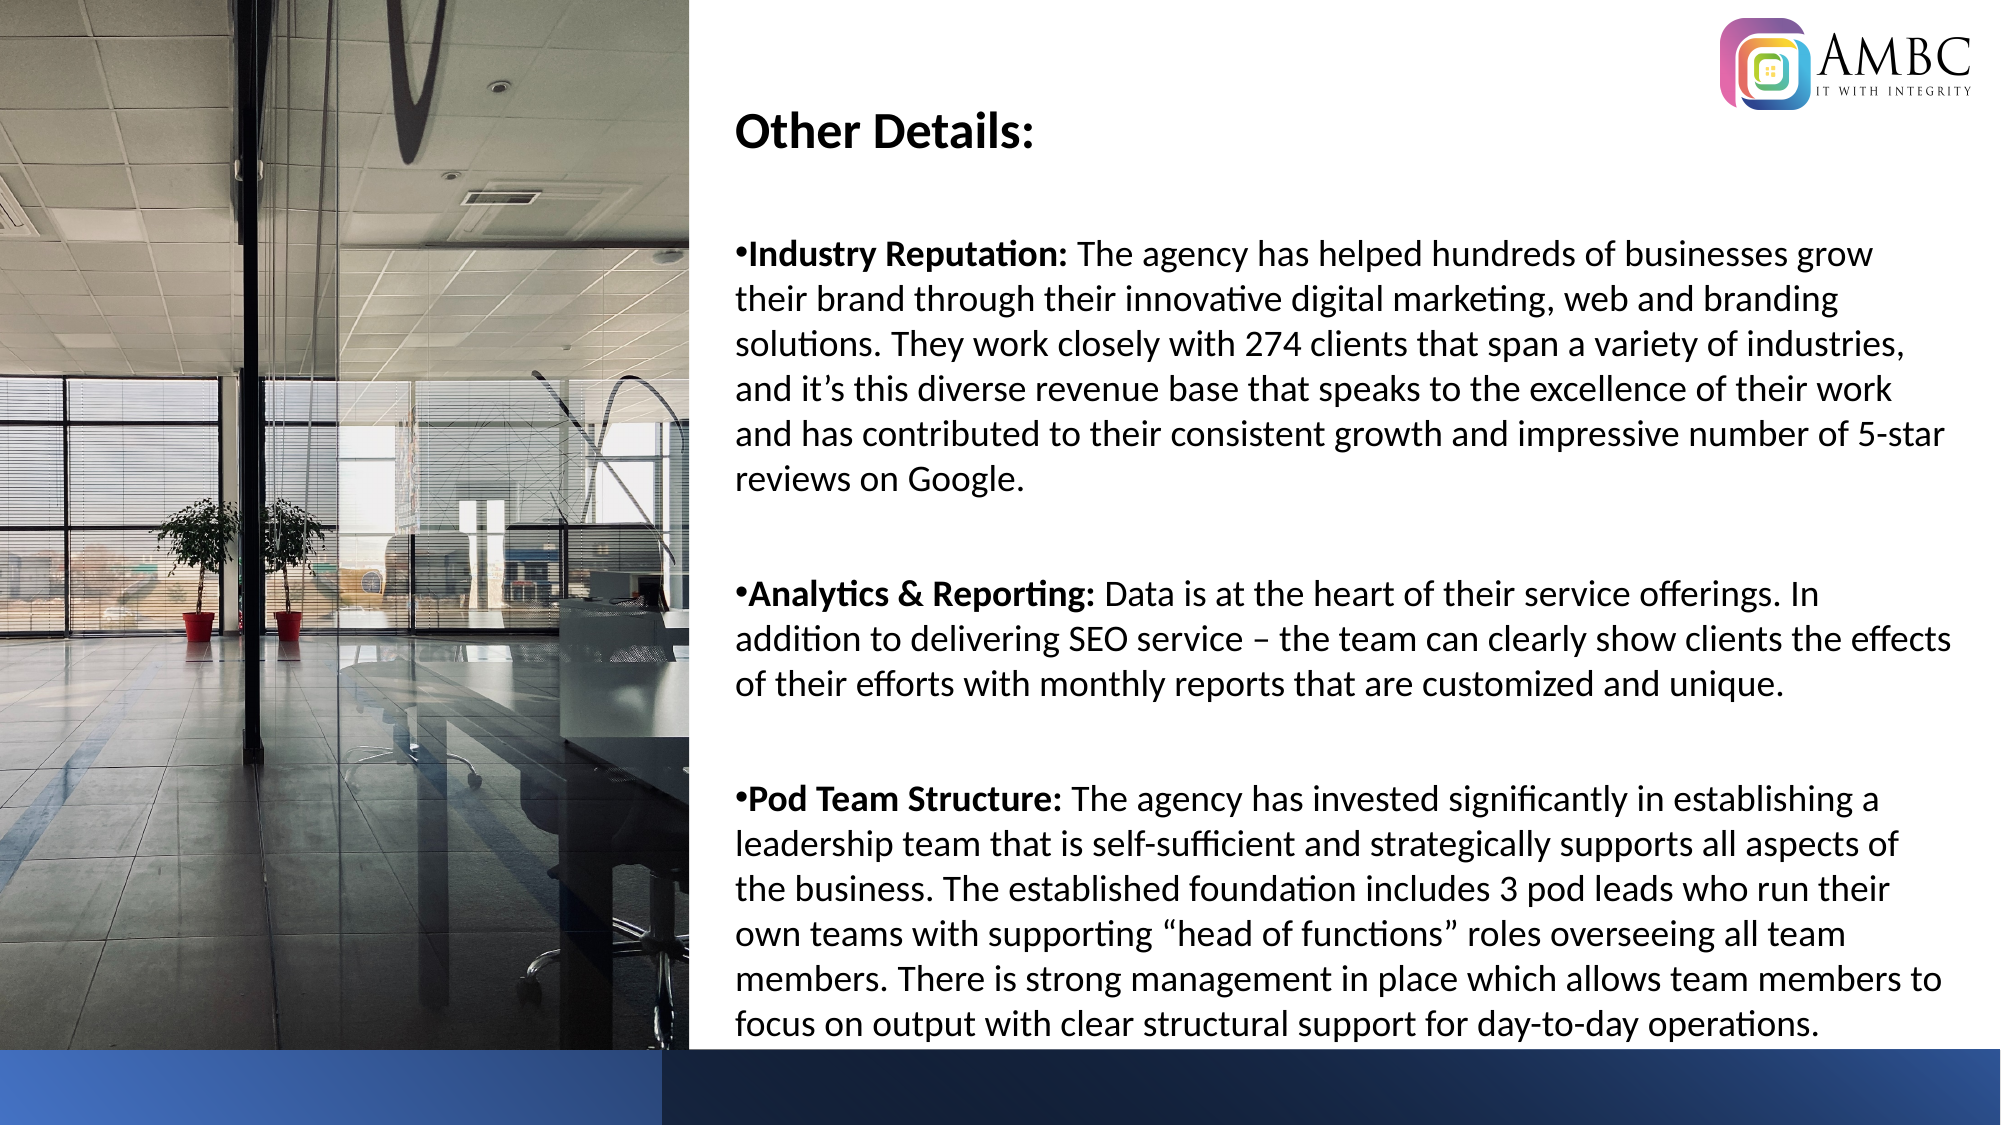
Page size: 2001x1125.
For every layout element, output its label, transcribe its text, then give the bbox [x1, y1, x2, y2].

text_box [0, 1050, 661, 1125]
text_box Other Details: Industry Reputation: The agency has helped hundreds of businesses grow their brand through their innovative digital marketing, web and branding solutions. They work closely with 274 clients that span a variety of industries, and it’s this diverse revenue base that speaks to the excellence of their work and has contributed to their consistent growth and impressive number of 5-star reviews on Google. Analytics & Reporting: Data is at the heart of their service offerings. In addition to delivering SEO service – the team can clearly show clients the effects of their efforts with monthly reports that are customized and unique. Pod Team Structure: The agency has invested significantly in establishing a leadership team that is self-sufficient and strategically supports all aspects of the business. The established foundation includes 3 pod leads who run their own teams with supporting “head of functions” roles overseeing all team members. There is strong management in place which allows team members to focus on output with clear structural support for day-to-day operations. [720, 88, 1970, 614]
text_box [661, 1049, 2000, 1125]
picture [1720, 18, 1971, 110]
picture [0, 0, 690, 1050]
text_box [690, 0, 2000, 1049]
